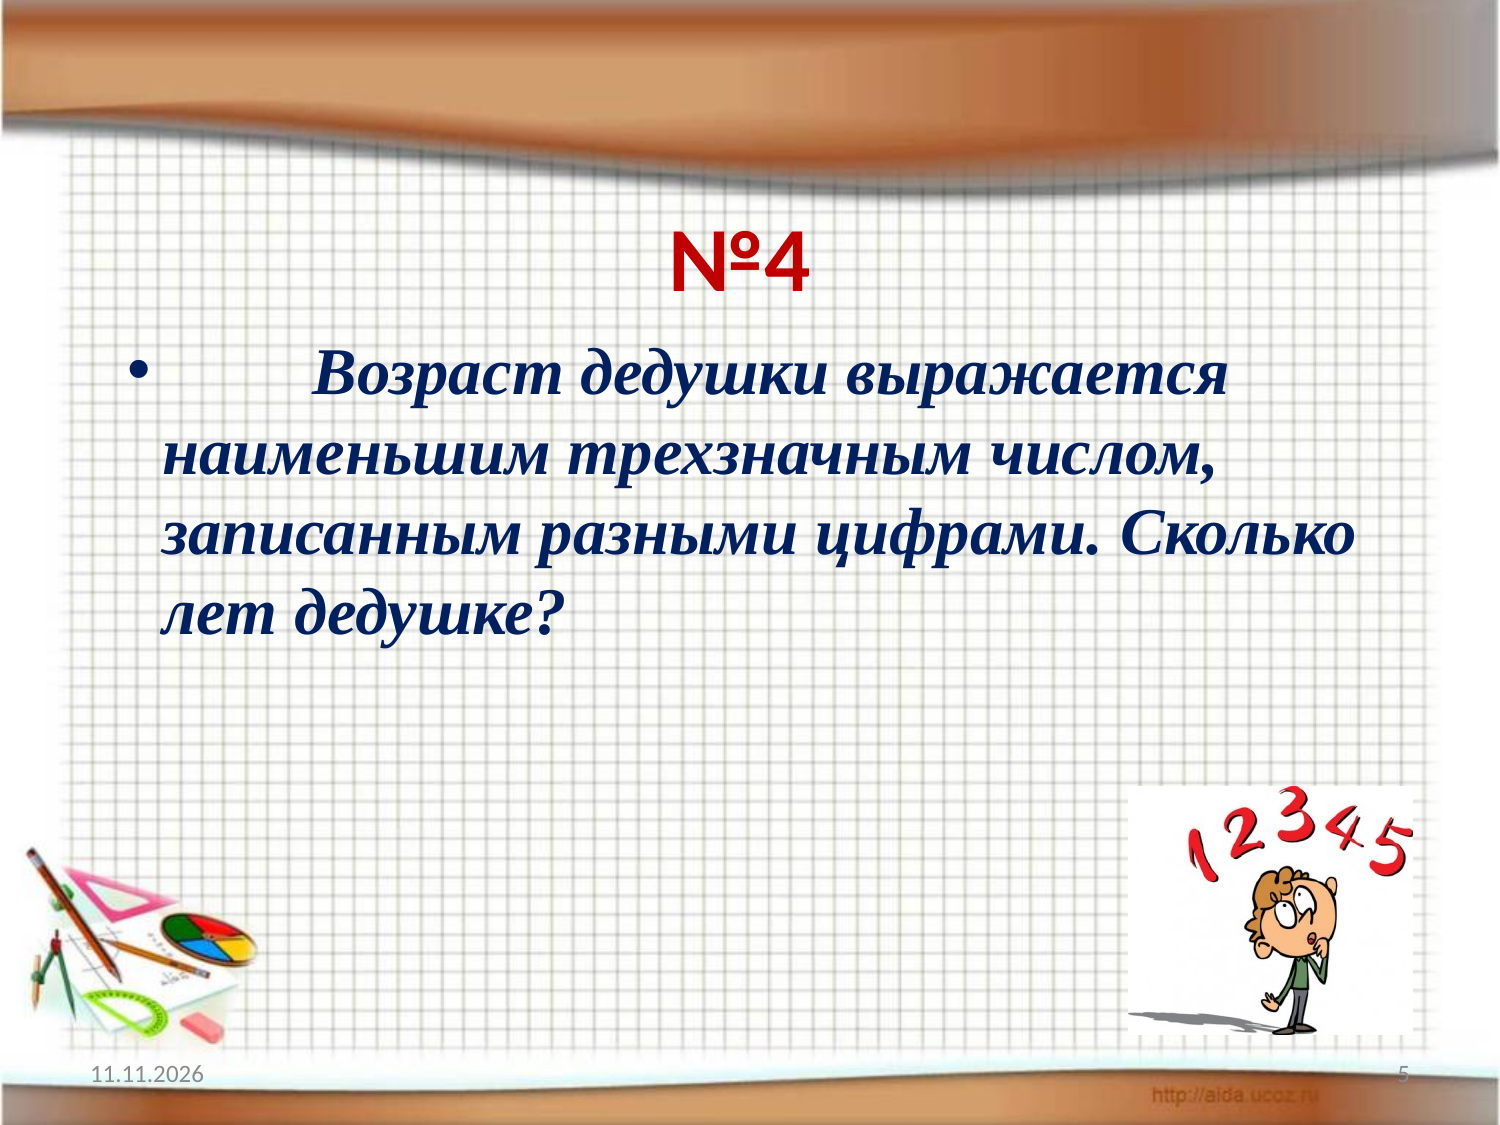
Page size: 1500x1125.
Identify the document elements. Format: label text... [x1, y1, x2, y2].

text_box Возраст дедушки выражается наименьшим трехзначным числом, записанным разными цифрами. Сколько лет дедушке? [112, 320, 1463, 942]
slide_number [75, 1042, 425, 1103]
title №4 [64, 160, 1416, 349]
slide_number 5 [1074, 1042, 1425, 1103]
picture [0, 0, 1500, 1125]
